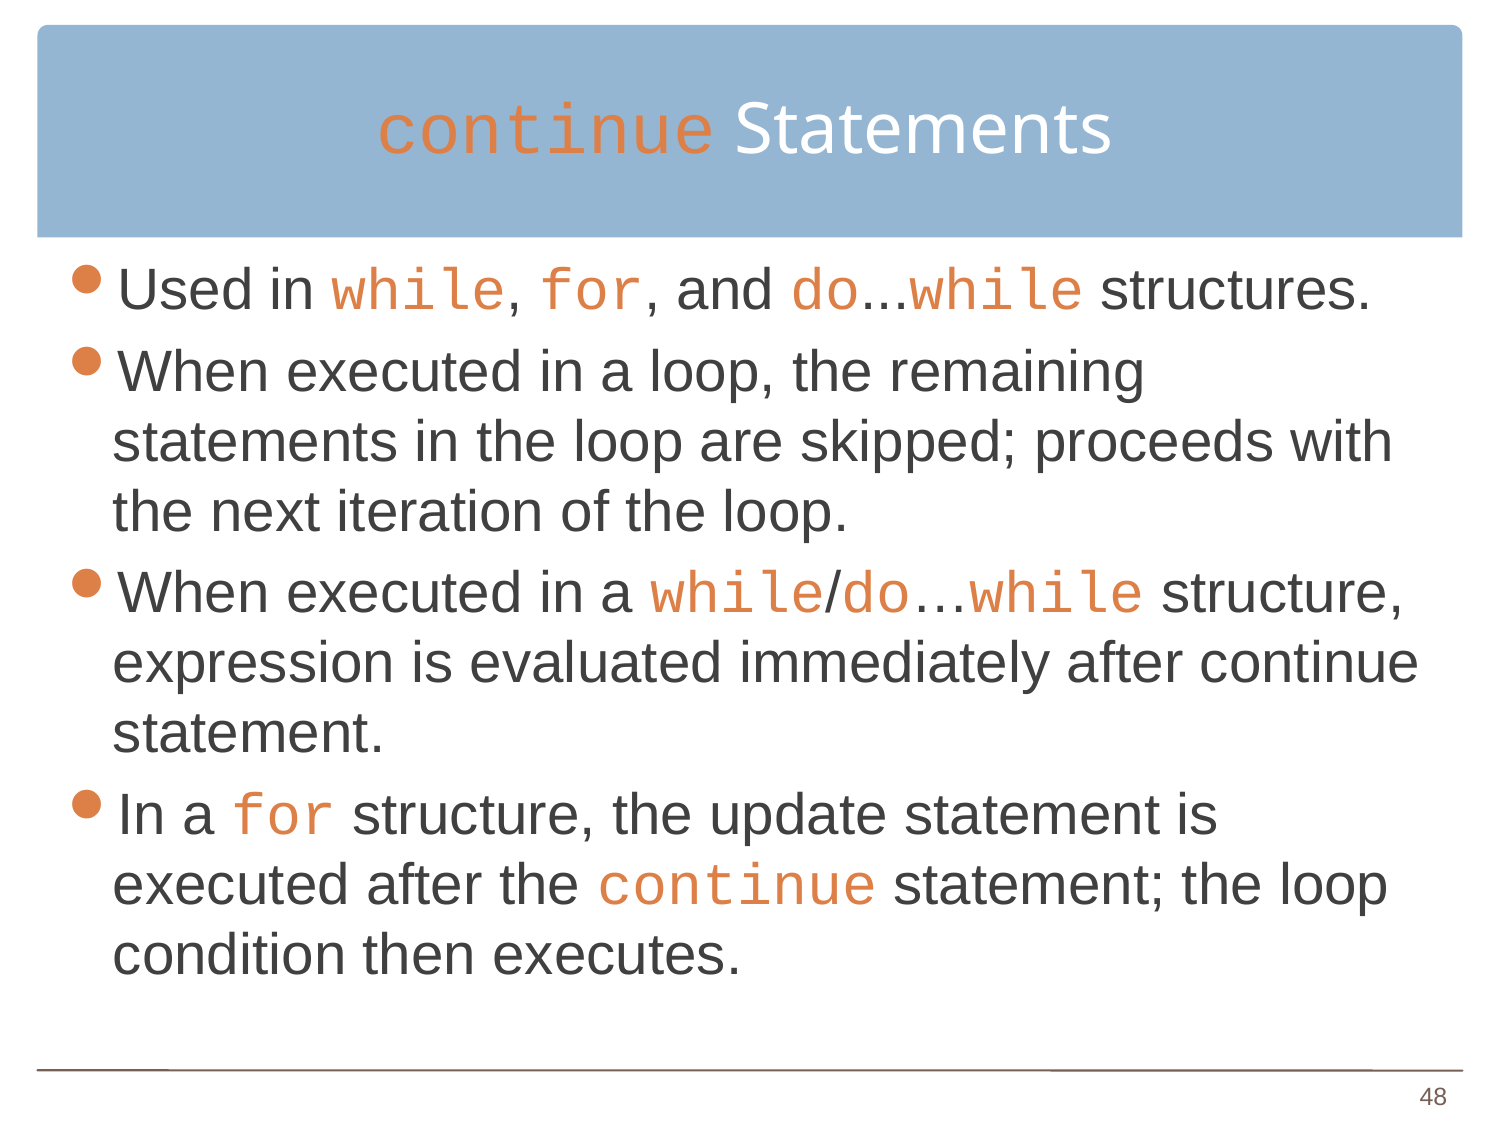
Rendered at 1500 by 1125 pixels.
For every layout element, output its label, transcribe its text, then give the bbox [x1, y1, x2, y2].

title continue Statements [88, 30, 1402, 219]
list Used in while, for, and do...while structures. When executed in a loop, the remaining statements in the loop are skipped; proceeds with the next iteration of the loop. When executed in a while/do…while structure, expression is evaluated immediately after continue statement. In a for structure, the update statement is executed after the continue statement; the loop condition then executes. [52, 243, 1442, 957]
slide_number 48 [1112, 1069, 1463, 1123]
